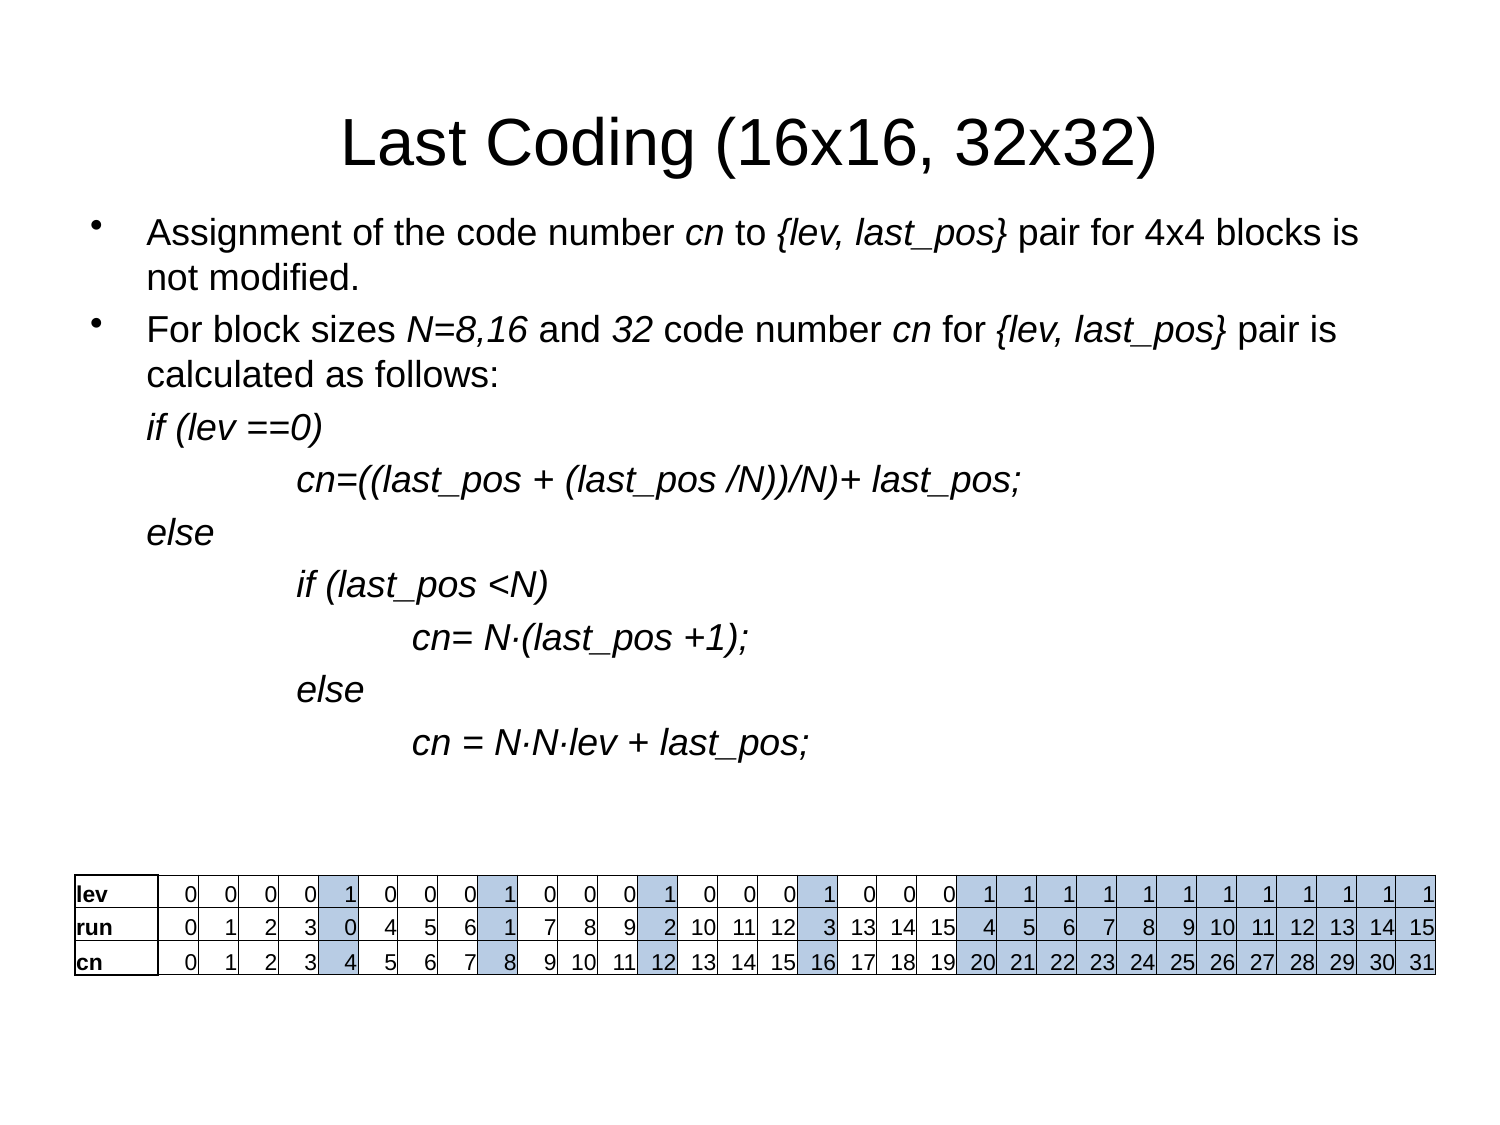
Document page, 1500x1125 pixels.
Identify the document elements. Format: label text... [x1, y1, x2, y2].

table_cell 2 [638, 908, 677, 940]
table_cell 4 [319, 941, 358, 974]
table_cell 14 [718, 941, 757, 974]
table_cell 7 [518, 908, 557, 940]
table_cell 3 [798, 908, 837, 940]
table_header 0 [877, 876, 916, 907]
table_header 0 [598, 876, 637, 907]
table_cell 26 [1197, 941, 1236, 974]
table_cell 13 [838, 908, 876, 940]
table_header 1 [1237, 876, 1276, 907]
table_cell 10 [1197, 908, 1236, 940]
table_header 1 [319, 876, 358, 907]
table_cell 15 [917, 908, 956, 940]
table_header 0 [359, 876, 397, 907]
table_header 0 [398, 876, 437, 907]
table_cell 15 [758, 941, 797, 974]
table_cell 21 [997, 941, 1036, 974]
table_cell 1 [478, 908, 517, 940]
table_cell 1 [199, 908, 238, 940]
table_cell 28 [1277, 941, 1316, 974]
table_cell 8 [478, 941, 517, 974]
table_header 0 [838, 876, 876, 907]
table_header 1 [798, 876, 837, 907]
table_header 0 [239, 876, 278, 907]
table_cell 4 [957, 908, 996, 940]
table_cell 7 [1077, 908, 1116, 940]
table_header 1 [1077, 876, 1116, 907]
table_cell 5 [359, 941, 397, 974]
table_cell 12 [758, 908, 797, 940]
table_header lev [76, 876, 157, 907]
table_header 0 [279, 876, 318, 907]
table_cell 8 [558, 908, 597, 940]
table_header 0 [917, 876, 956, 907]
table_cell 10 [678, 908, 717, 940]
table_cell 4 [359, 908, 397, 940]
table_header 1 [1117, 876, 1156, 907]
table_cell 31 [1396, 941, 1435, 974]
table_header 1 [1396, 876, 1435, 907]
table_header 1 [1317, 876, 1356, 907]
table_cell 5 [997, 908, 1036, 940]
table_cell 3 [279, 941, 318, 974]
table_header 1 [1037, 876, 1076, 907]
table_cell 9 [598, 908, 637, 940]
table_cell 17 [838, 941, 876, 974]
table_cell 2 [239, 908, 278, 940]
table_cell 11 [718, 908, 757, 940]
table_cell 25 [1157, 941, 1196, 974]
table_header 0 [159, 876, 198, 907]
table_cell 15 [1396, 908, 1435, 940]
table_header 0 [678, 876, 717, 907]
table_cell 0 [159, 908, 198, 940]
table_cell 18 [877, 941, 916, 974]
table_cell 14 [877, 908, 916, 940]
table_header 0 [438, 876, 477, 907]
table_cell 11 [1237, 908, 1276, 940]
table_cell 5 [398, 908, 437, 940]
table_header 0 [199, 876, 238, 907]
table_header 0 [758, 876, 797, 907]
table_cell 6 [1037, 908, 1076, 940]
table_header 1 [1197, 876, 1236, 907]
table_cell 1 [199, 941, 238, 974]
table_cell 2 [239, 941, 278, 974]
table_header 1 [1157, 876, 1196, 907]
table_cell 8 [1117, 908, 1156, 940]
table_cell 13 [678, 941, 717, 974]
table_cell 10 [558, 941, 597, 974]
list Assignment of the code number cn to {lev, last_pos} pair for 4x4 blocks is not modified. For block sizes N=8,16 and 32 code number cn for {lev, last_pos} pair is calculated as follows: if (lev ==0) cn=((last_pos + (last_pos /N))/N)+ last_pos; else if (last_pos <N) cn= N∙(last_pos +1); else cn = N∙N∙lev + last_pos; [74, 199, 1426, 875]
table_cell 0 [159, 941, 198, 974]
table_header 1 [1357, 876, 1395, 907]
table_cell 6 [438, 908, 477, 940]
table_header 1 [997, 876, 1036, 907]
table_header 0 [718, 876, 757, 907]
table_cell cn [76, 941, 157, 974]
title Last Coding (16x16, 32x32) [74, 44, 1426, 199]
table_header 1 [1277, 876, 1316, 907]
table_cell 7 [438, 941, 477, 974]
table_header 1 [638, 876, 677, 907]
table_cell 11 [598, 941, 637, 974]
table_cell 19 [917, 941, 956, 974]
table_cell 9 [1157, 908, 1196, 940]
table_header 1 [957, 876, 996, 907]
table_cell 0 [319, 908, 358, 940]
table_cell 12 [638, 941, 677, 974]
table_header 1 [478, 876, 517, 907]
table_cell 14 [1357, 908, 1395, 940]
table_cell 22 [1037, 941, 1076, 974]
table_cell run [76, 908, 157, 940]
table_cell 29 [1317, 941, 1356, 974]
table_cell 27 [1237, 941, 1276, 974]
table_header 0 [518, 876, 557, 907]
table_header 0 [558, 876, 597, 907]
table_cell 9 [518, 941, 557, 974]
table_cell 30 [1357, 941, 1395, 974]
table_cell 23 [1077, 941, 1116, 974]
table_cell 6 [398, 941, 437, 974]
table_cell 20 [957, 941, 996, 974]
table_cell 12 [1277, 908, 1316, 940]
table_cell 3 [279, 908, 318, 940]
table_cell 16 [798, 941, 837, 974]
table_cell 24 [1117, 941, 1156, 974]
table_cell 13 [1317, 908, 1356, 940]
